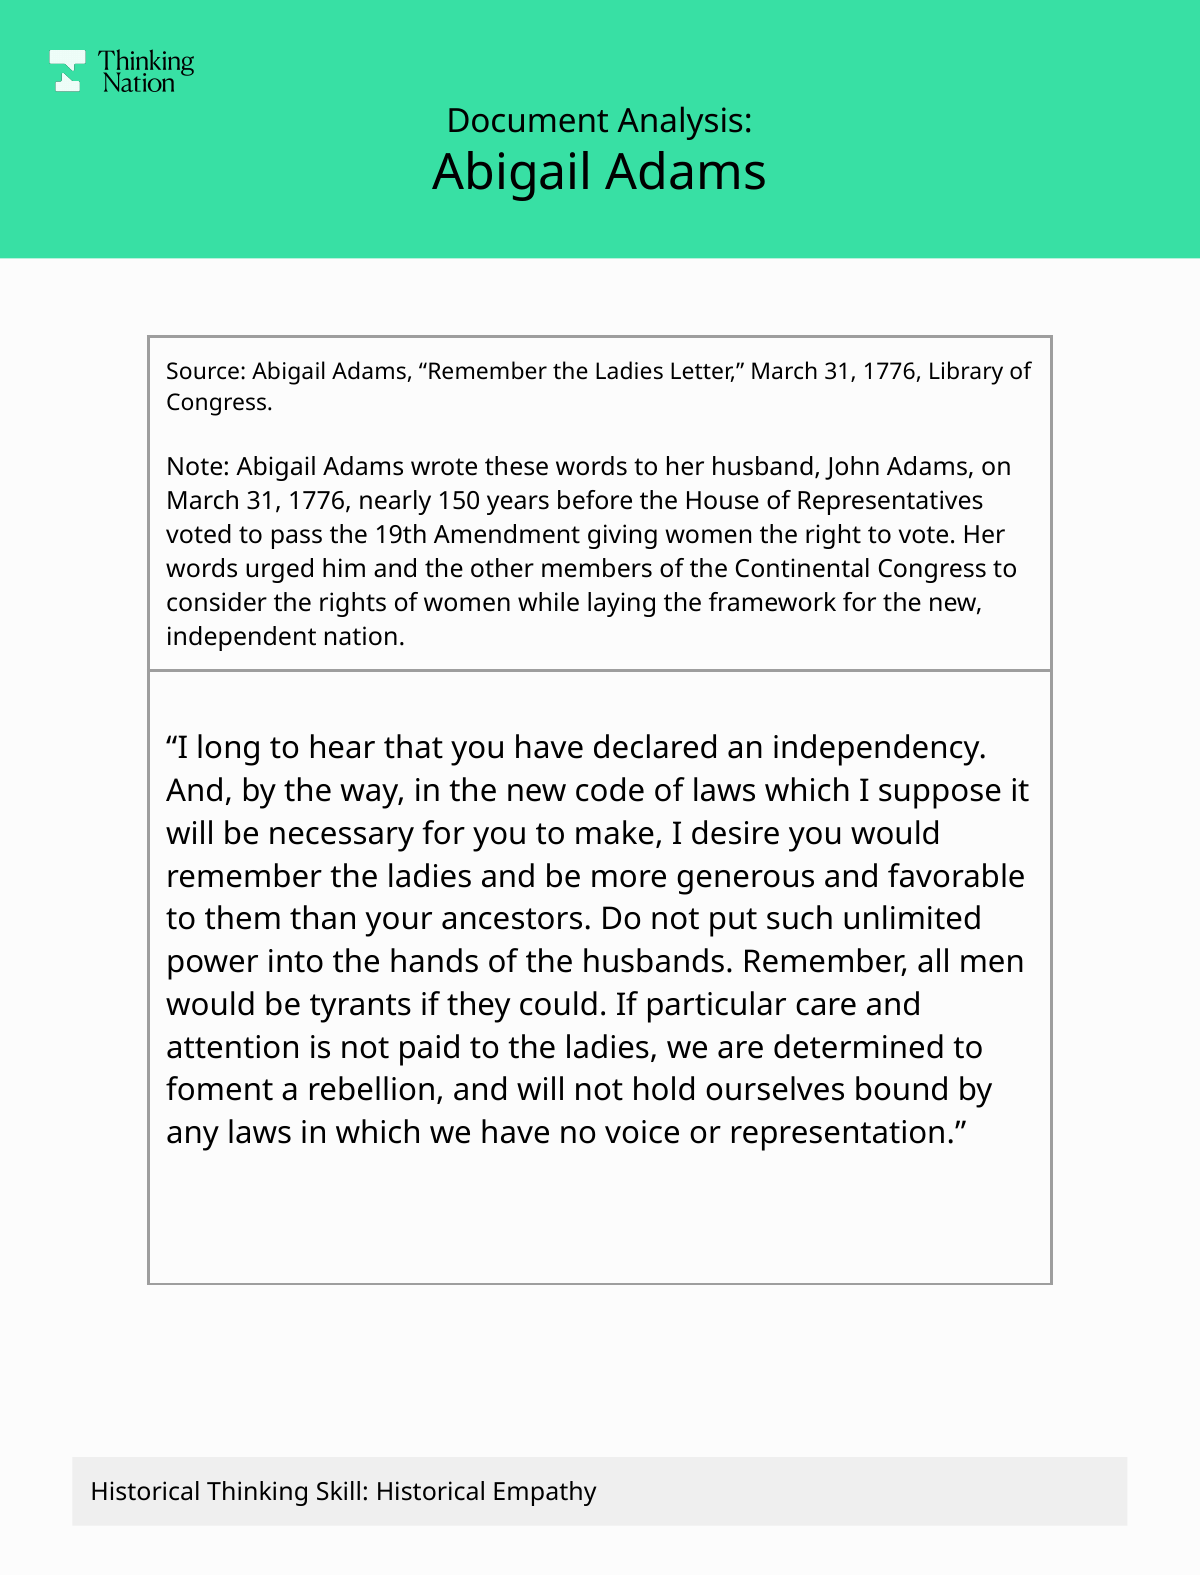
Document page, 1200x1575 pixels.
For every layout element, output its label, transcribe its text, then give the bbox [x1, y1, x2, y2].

text_box Historical Thinking Skill: Historical Empathy [72, 1457, 1128, 1526]
table_header Source: Abigail Adams, “Remember the Ladies Letter,” March 31, 1776, Library of Congress. Note: Abigail Adams wrote these words to her husband, John Adams, on March 31, 1776, nearly 150 years before the House of Representatives voted to pass the 19th Amendment giving women the right to vote. Her words urged him and the other members of the Continental Congress to consider the rights of women while laying the framework for the new, independent nation. [150, 338, 1050, 669]
text_box Document Analysis: Abigail Adams [0, 0, 1200, 259]
picture [33, 35, 199, 105]
table_cell “I long to hear that you have declared an independency. And, by the way, in the new code of laws which I suppose it will be necessary for you to make, I desire you would remember the ladies and be more generous and favorable to them than your ancestors. Do not put such unlimited power into the hands of the husbands. Remember, all men would be tyrants if they could. If particular care and attention is not paid to the ladies, we are determined to foment a rebellion, and will not hold ourselves bound by any laws in which we have no voice or representation.” [150, 672, 1050, 1283]
